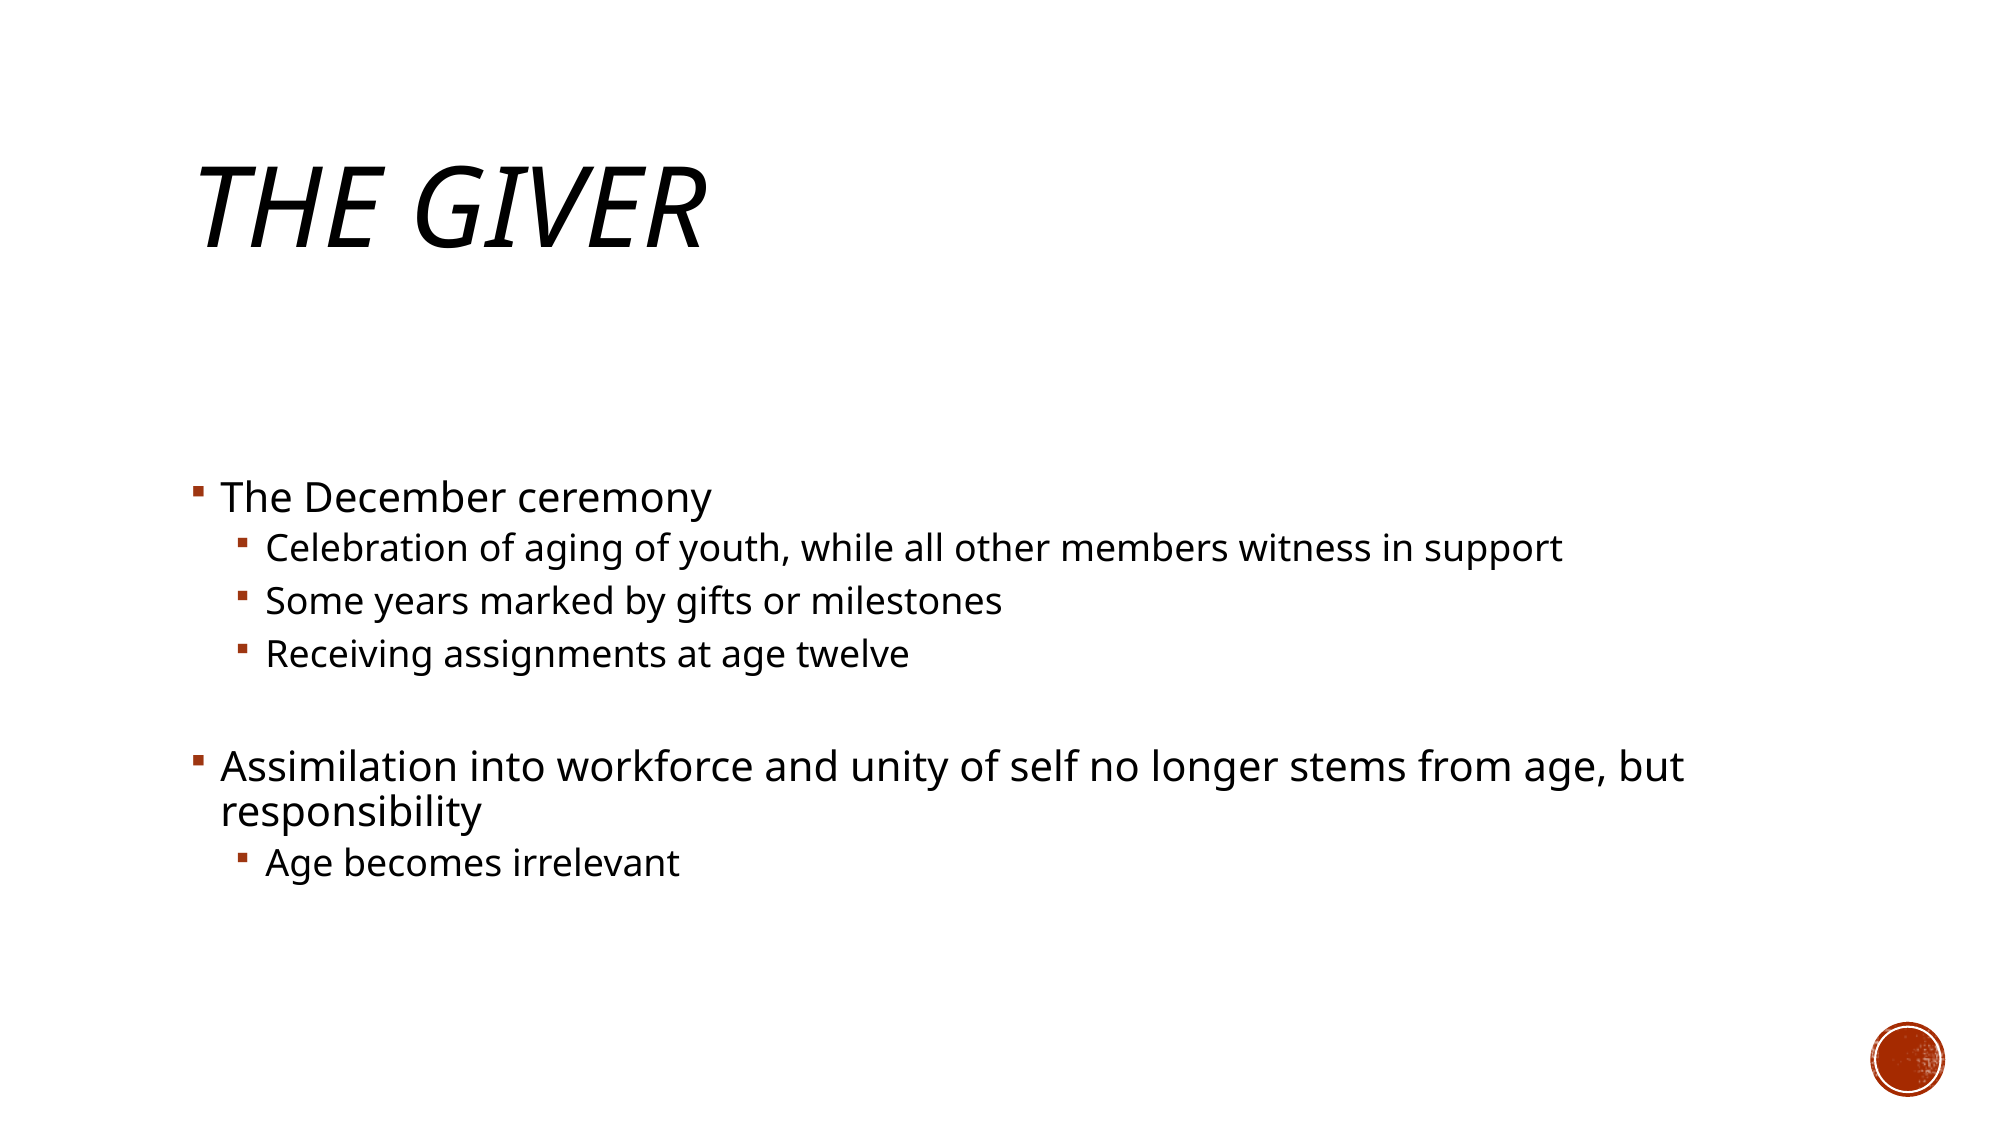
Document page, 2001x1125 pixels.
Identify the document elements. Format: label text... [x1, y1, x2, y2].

list The December ceremony Celebration of aging of youth, while all other members witness in support Some years marked by gifts or milestones Receiving assignments at age twelve Assimilation into workforce and unity of self no longer stems from age, but responsibility Age becomes irrelevant [175, 348, 1826, 1013]
title The giver [175, 79, 1826, 344]
